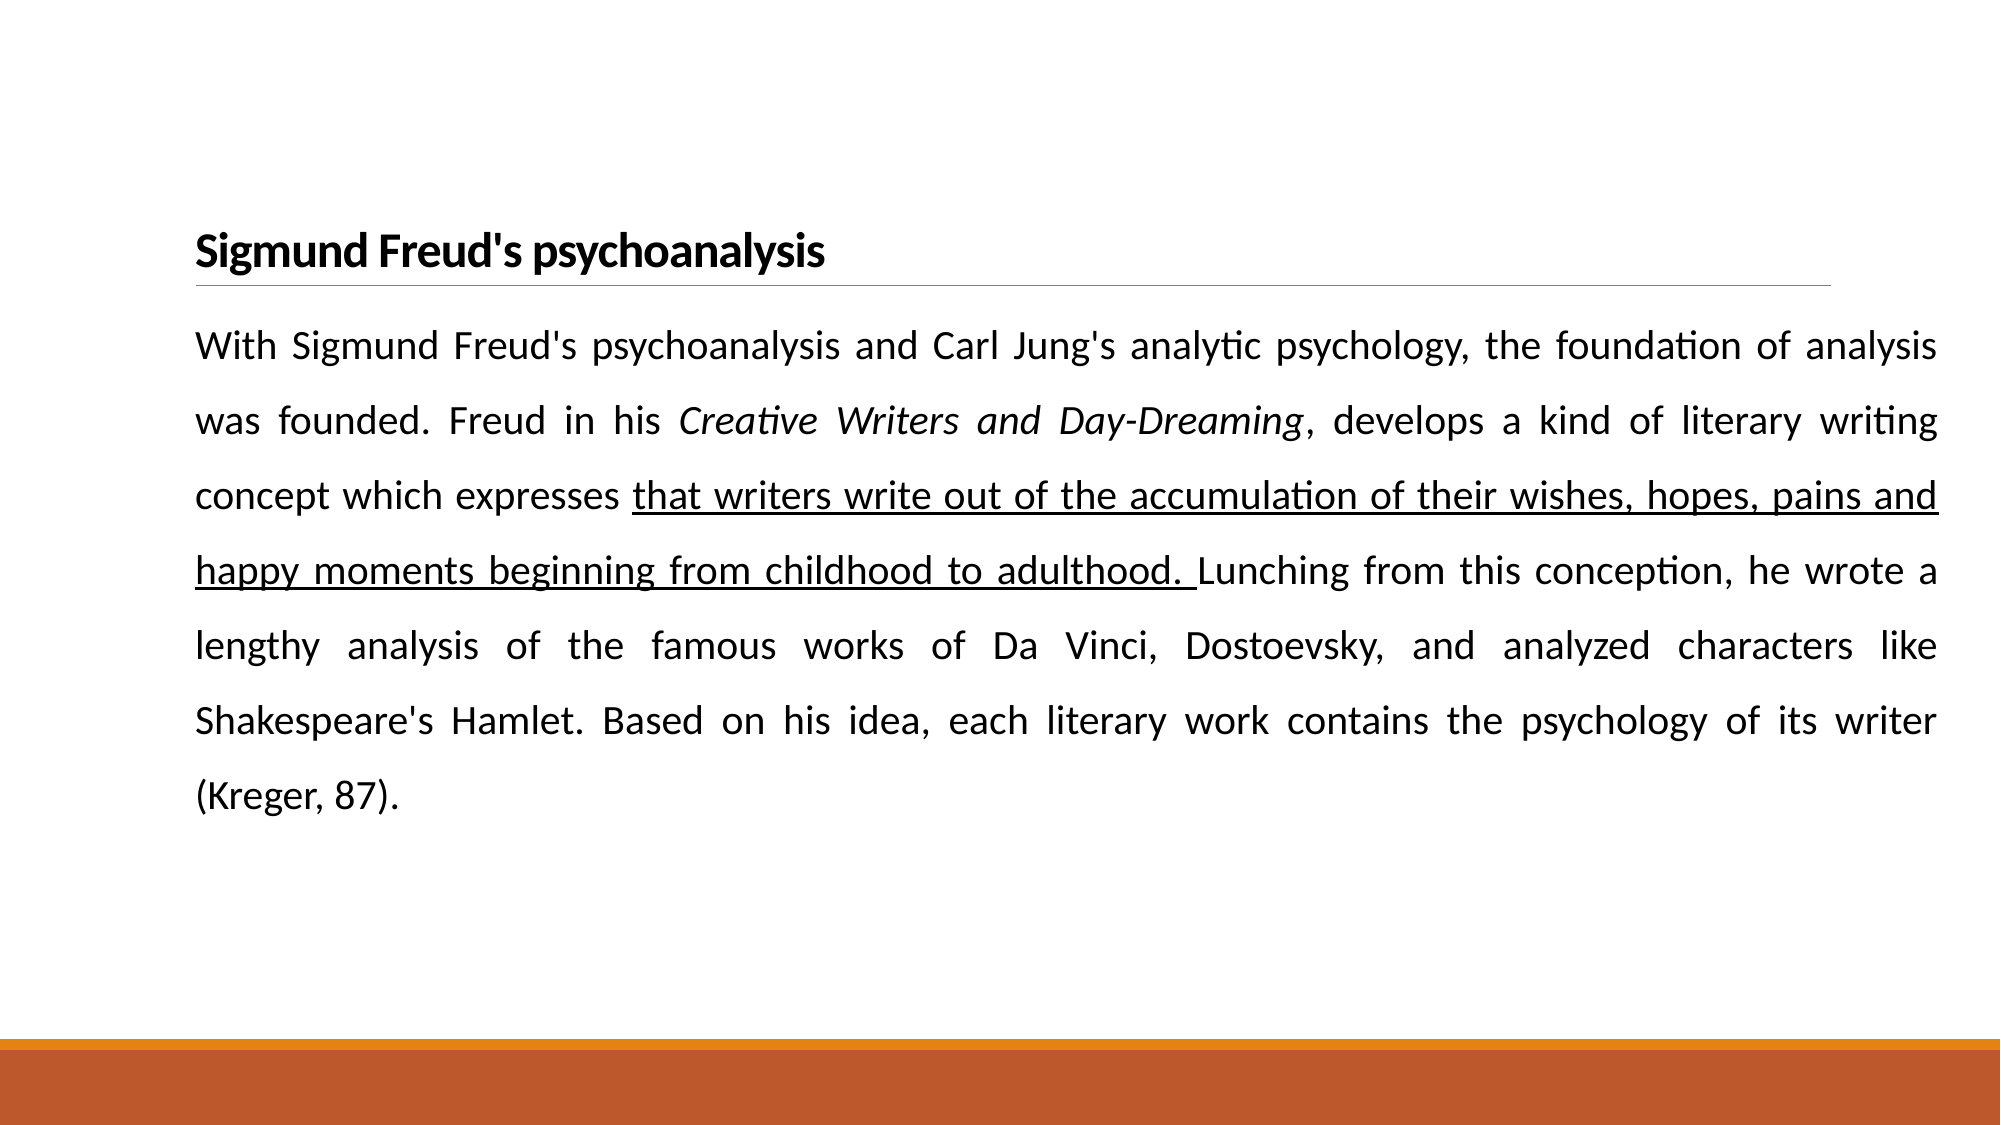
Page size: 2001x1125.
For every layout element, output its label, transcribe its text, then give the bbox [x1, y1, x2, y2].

list With Sigmund Freud's psychoanalysis and Carl Jung's analytic psychology, the foundation of analysis was founded. Freud in his Creative Writers and Day-Dreaming, develops a kind of literary writing concept which expresses that writers write out of the accumulation of their wishes, hopes, pains and happy moments beginning from childhood to adulthood. Lunching from this conception, he wrote a lengthy analysis of the famous works of Da Vinci, Dostoevsky, and analyzed characters like Shakespeare's Hamlet. Based on his idea, each literary work contains the psychology of its writer (Kreger, 87). [180, 285, 1939, 945]
title Sigmund Freud's psychoanalysis [180, 47, 1830, 285]
